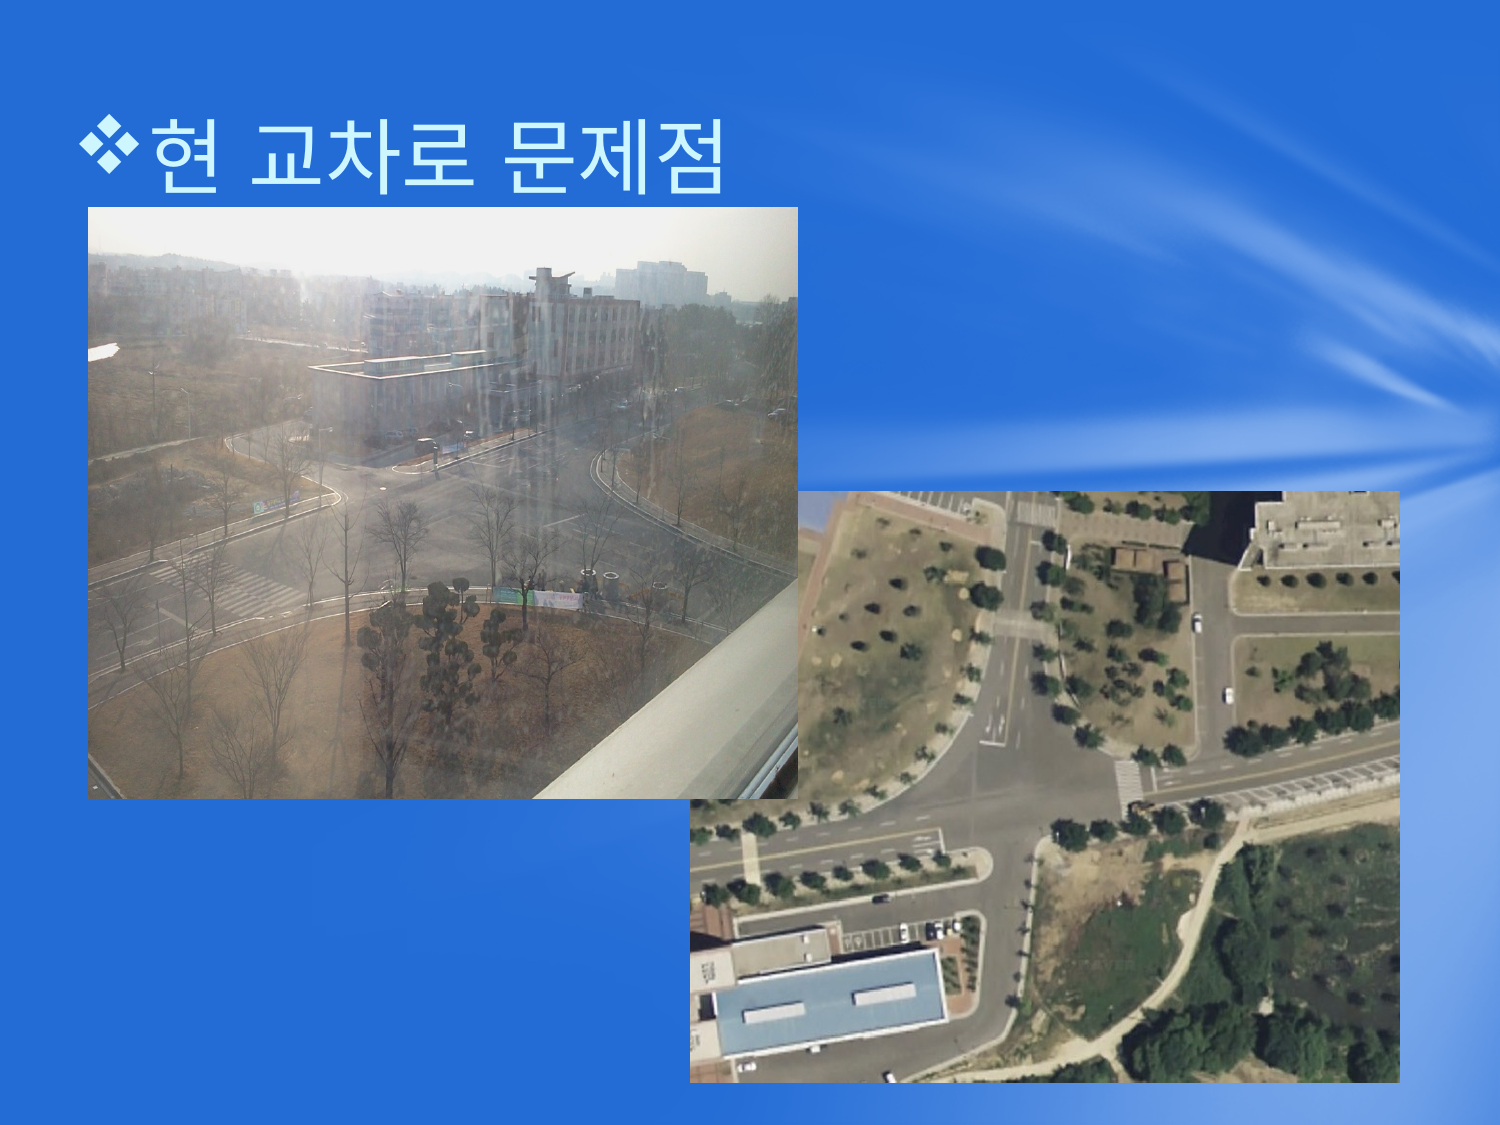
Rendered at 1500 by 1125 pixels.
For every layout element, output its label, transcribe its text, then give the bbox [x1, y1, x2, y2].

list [88, 207, 798, 799]
title 현 교차로 문제점 [57, 37, 1318, 213]
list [690, 491, 1400, 1083]
